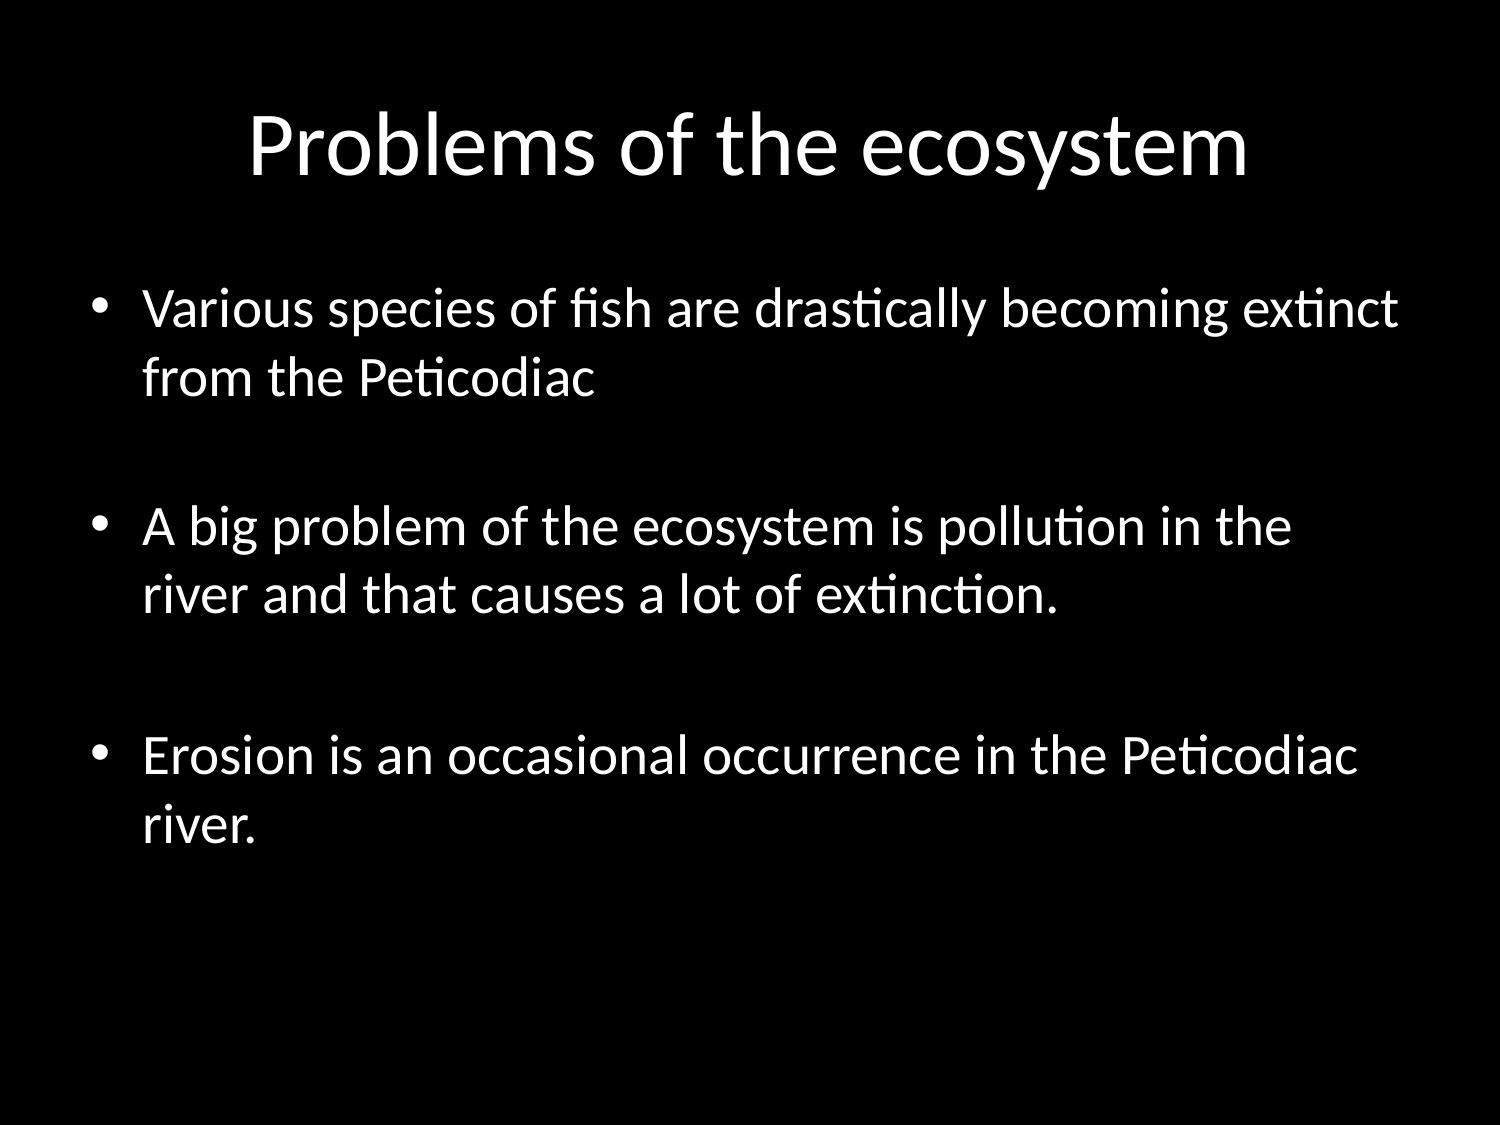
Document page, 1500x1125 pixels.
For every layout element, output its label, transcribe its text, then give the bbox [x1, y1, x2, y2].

list Various species of fish are drastically becoming extinct from the Peticodiac A big problem of the ecosystem is pollution in the river and that causes a lot of extinction. Erosion is an occasional occurrence in the Peticodiac river. [75, 262, 1425, 1005]
title Problems of the ecosystem [75, 45, 1425, 233]
